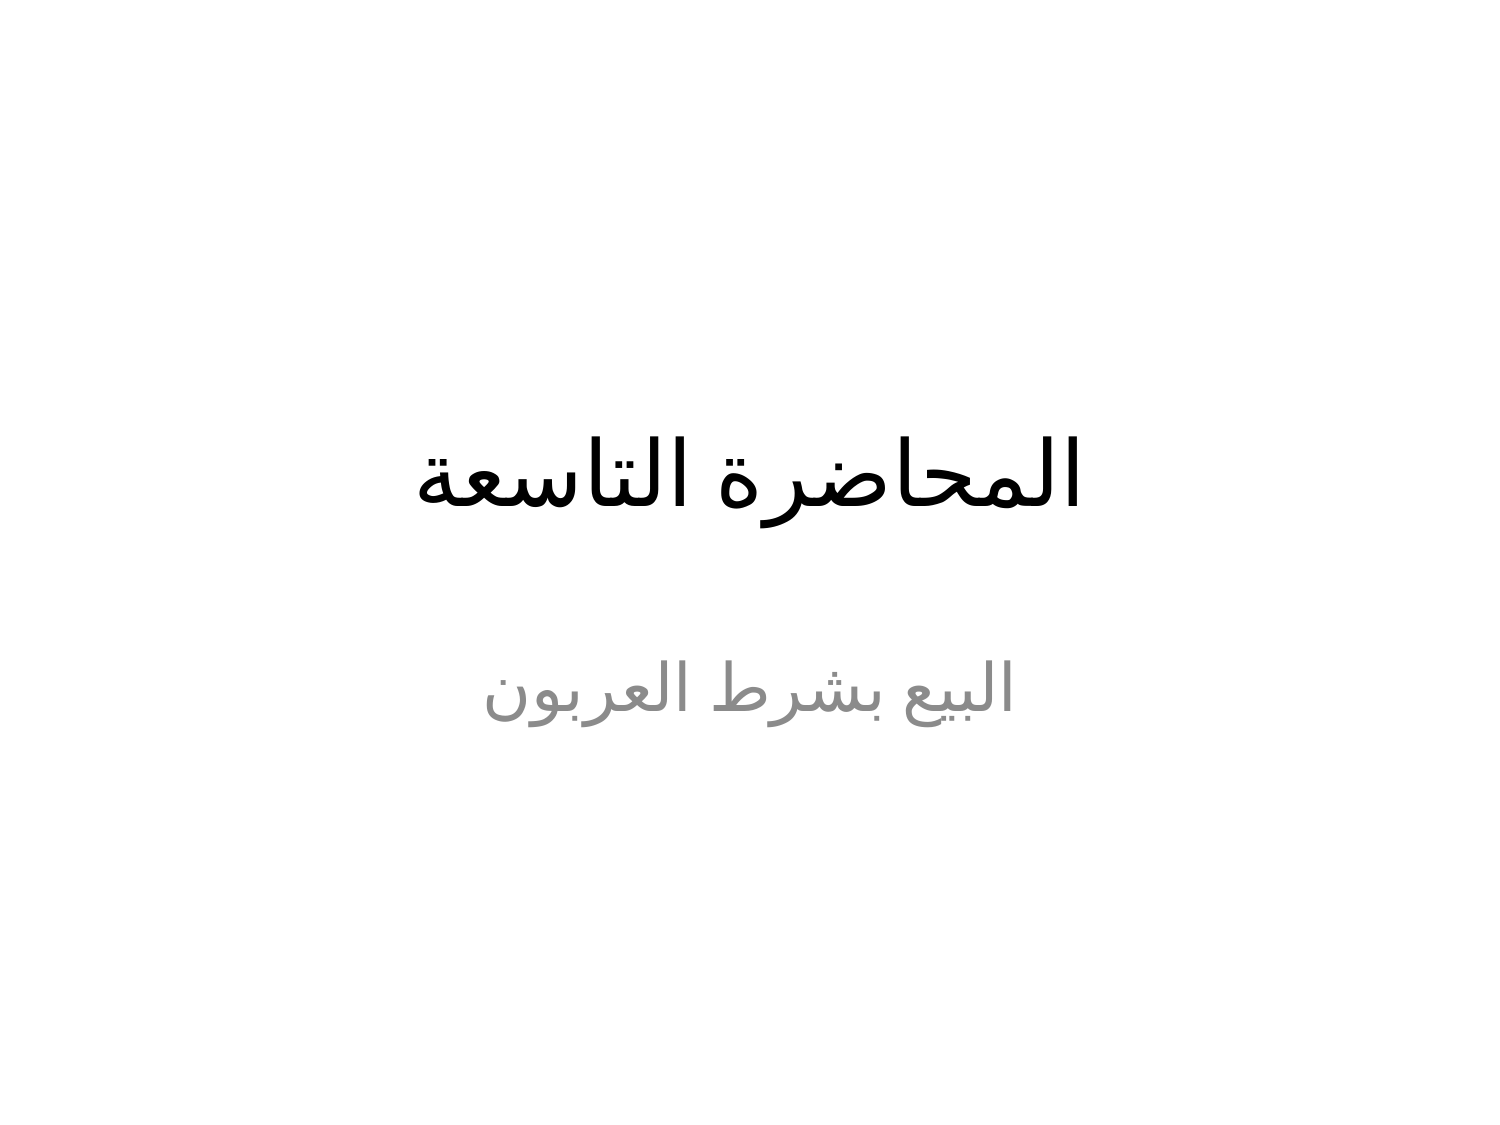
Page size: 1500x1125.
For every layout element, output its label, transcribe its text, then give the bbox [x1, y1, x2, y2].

title المحاضرة التاسعة [112, 349, 1388, 591]
subtitle البيع بشرط العربون [225, 637, 1275, 925]
